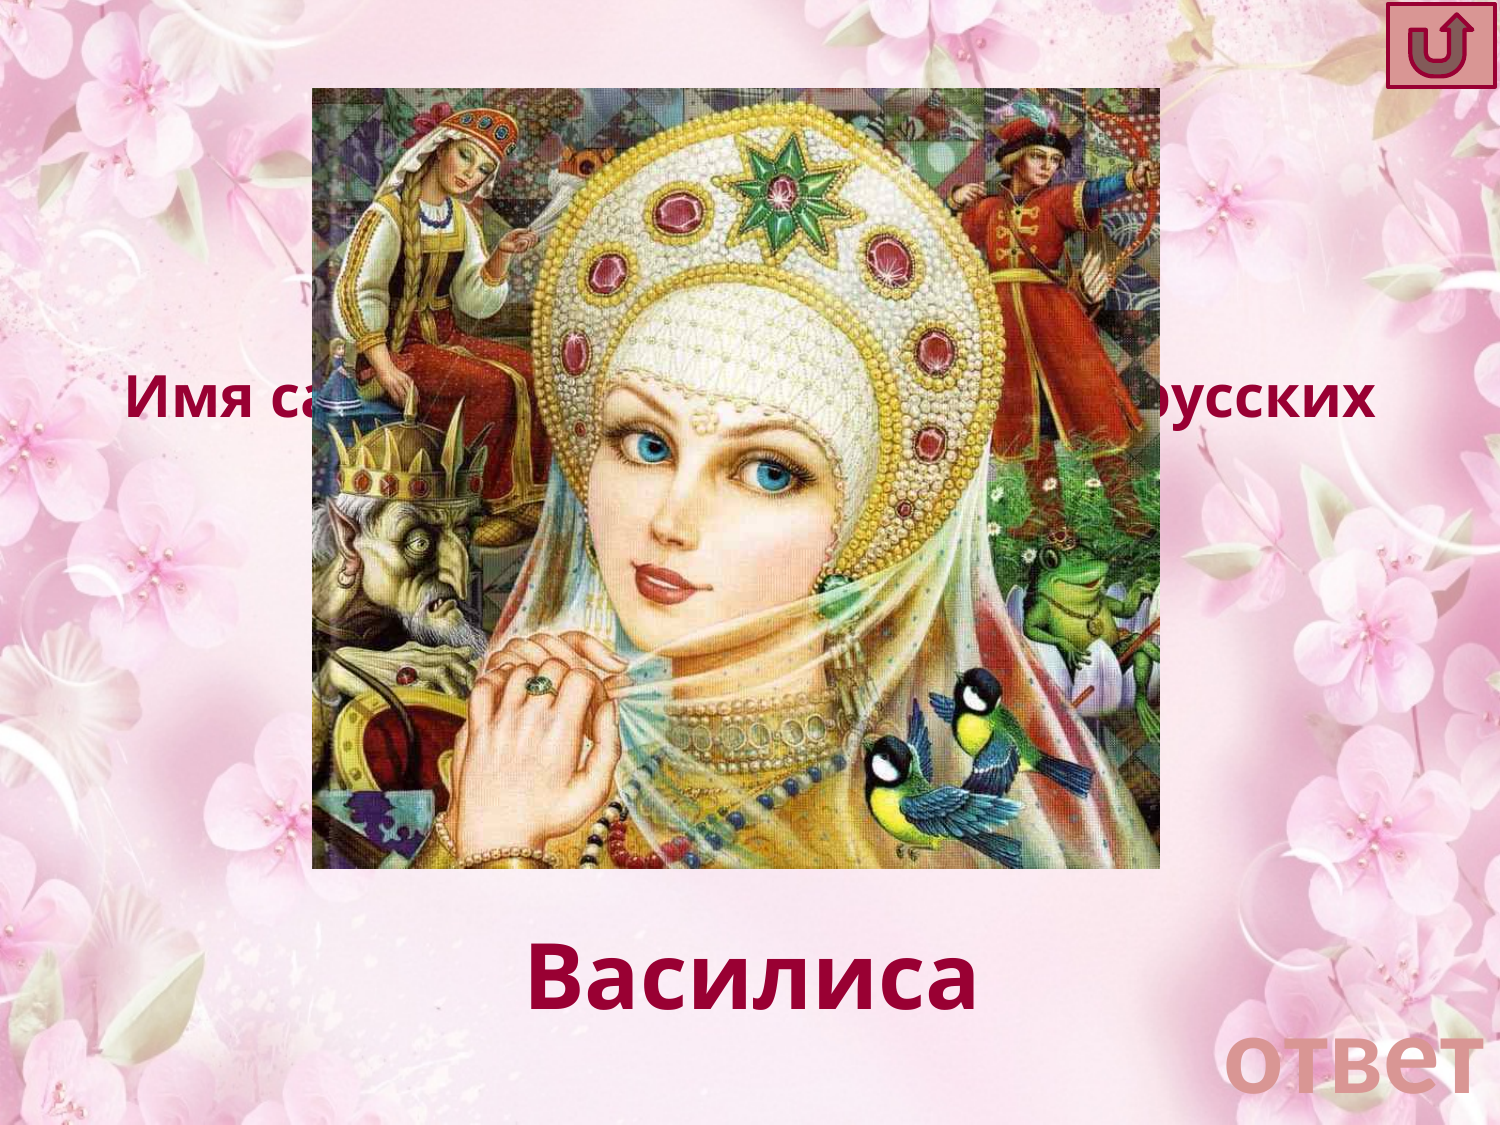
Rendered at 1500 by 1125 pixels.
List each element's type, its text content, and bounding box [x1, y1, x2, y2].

text_box Имя самой Прекрасной героини русских народных сказок [1165, 351, 1430, 507]
text_box ответ [1208, 973, 1499, 1124]
text_box [1386, 2, 1497, 89]
picture [0, 0, 1500, 1125]
text_box Василиса [307, 910, 1222, 1036]
text_box Имя самой Прекрасной героини русских народных сказок [70, 351, 307, 507]
